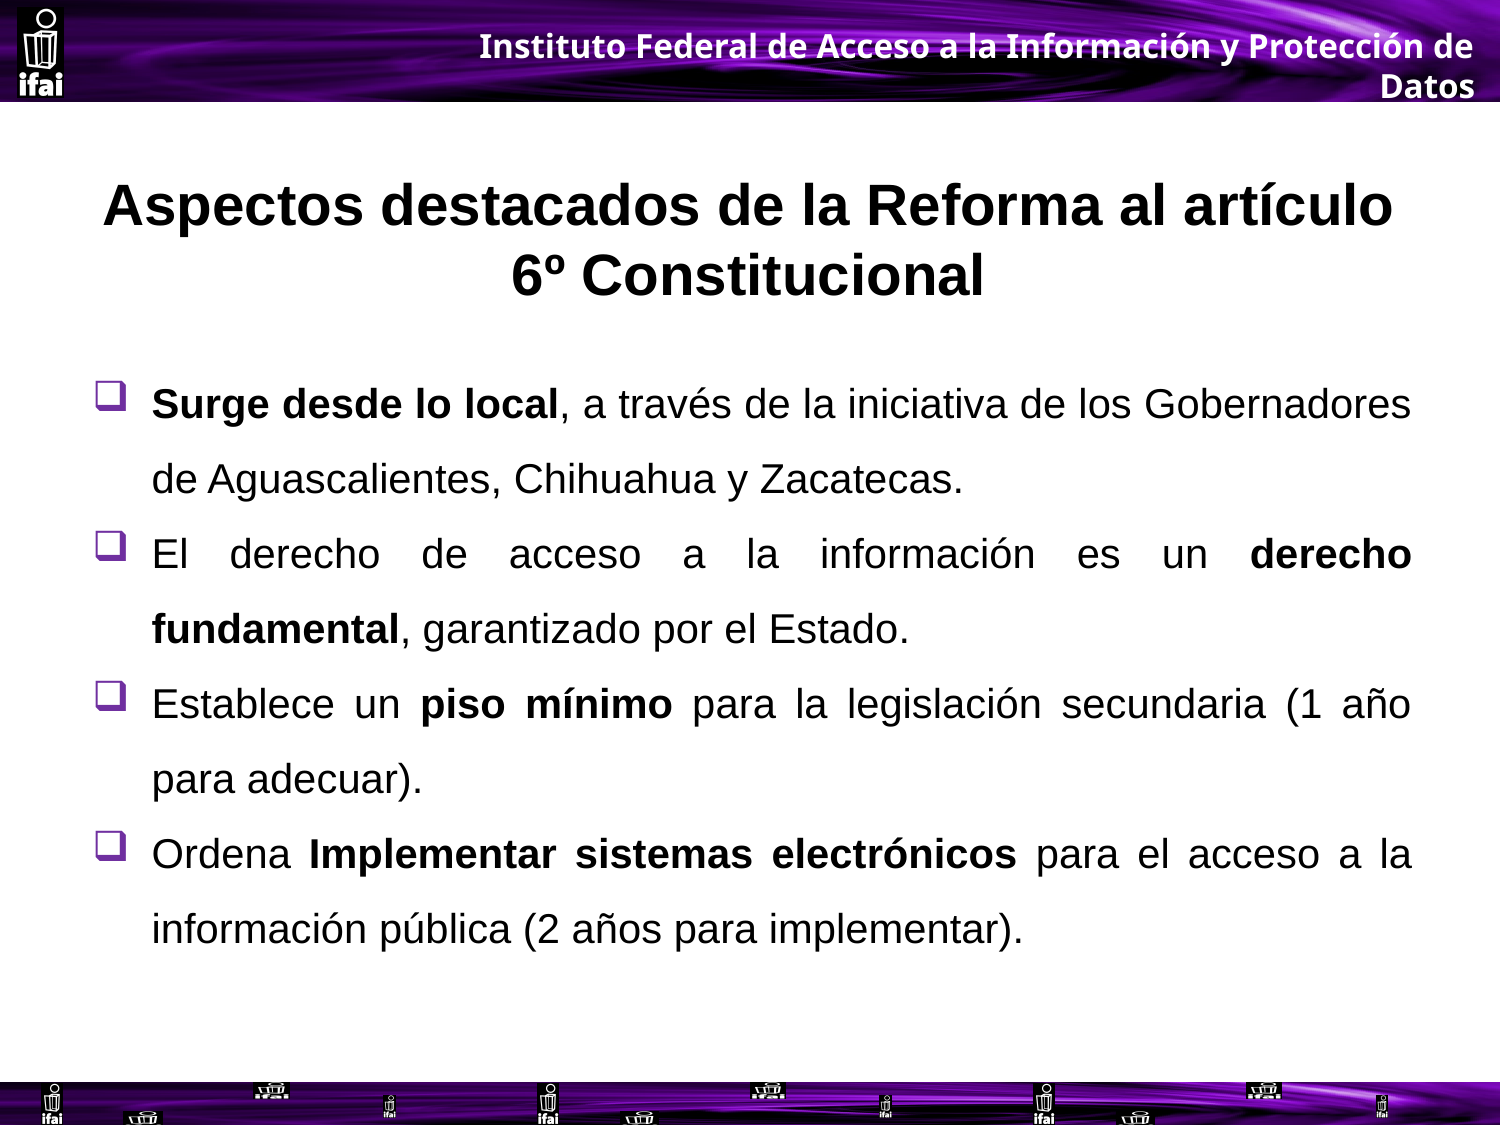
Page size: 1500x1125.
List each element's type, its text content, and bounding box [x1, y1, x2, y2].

picture [0, 1082, 1500, 1125]
picture [0, 0, 1500, 102]
title Aspectos destacados de la Reforma al artículo 6º Constitucional [73, 159, 1425, 285]
list Surge desde lo local, a través de la iniciativa de los Gobernadores de Aguascalientes, Chihuahua y Zacatecas. El derecho de acceso a la información es un derecho fundamental, garantizado por el Estado. Establece un piso mínimo para la legislación secundaria (1 año para adecuar). Ordena Implementar sistemas electrónicos para el acceso a la información pública (2 años para implementar). [76, 344, 1428, 970]
